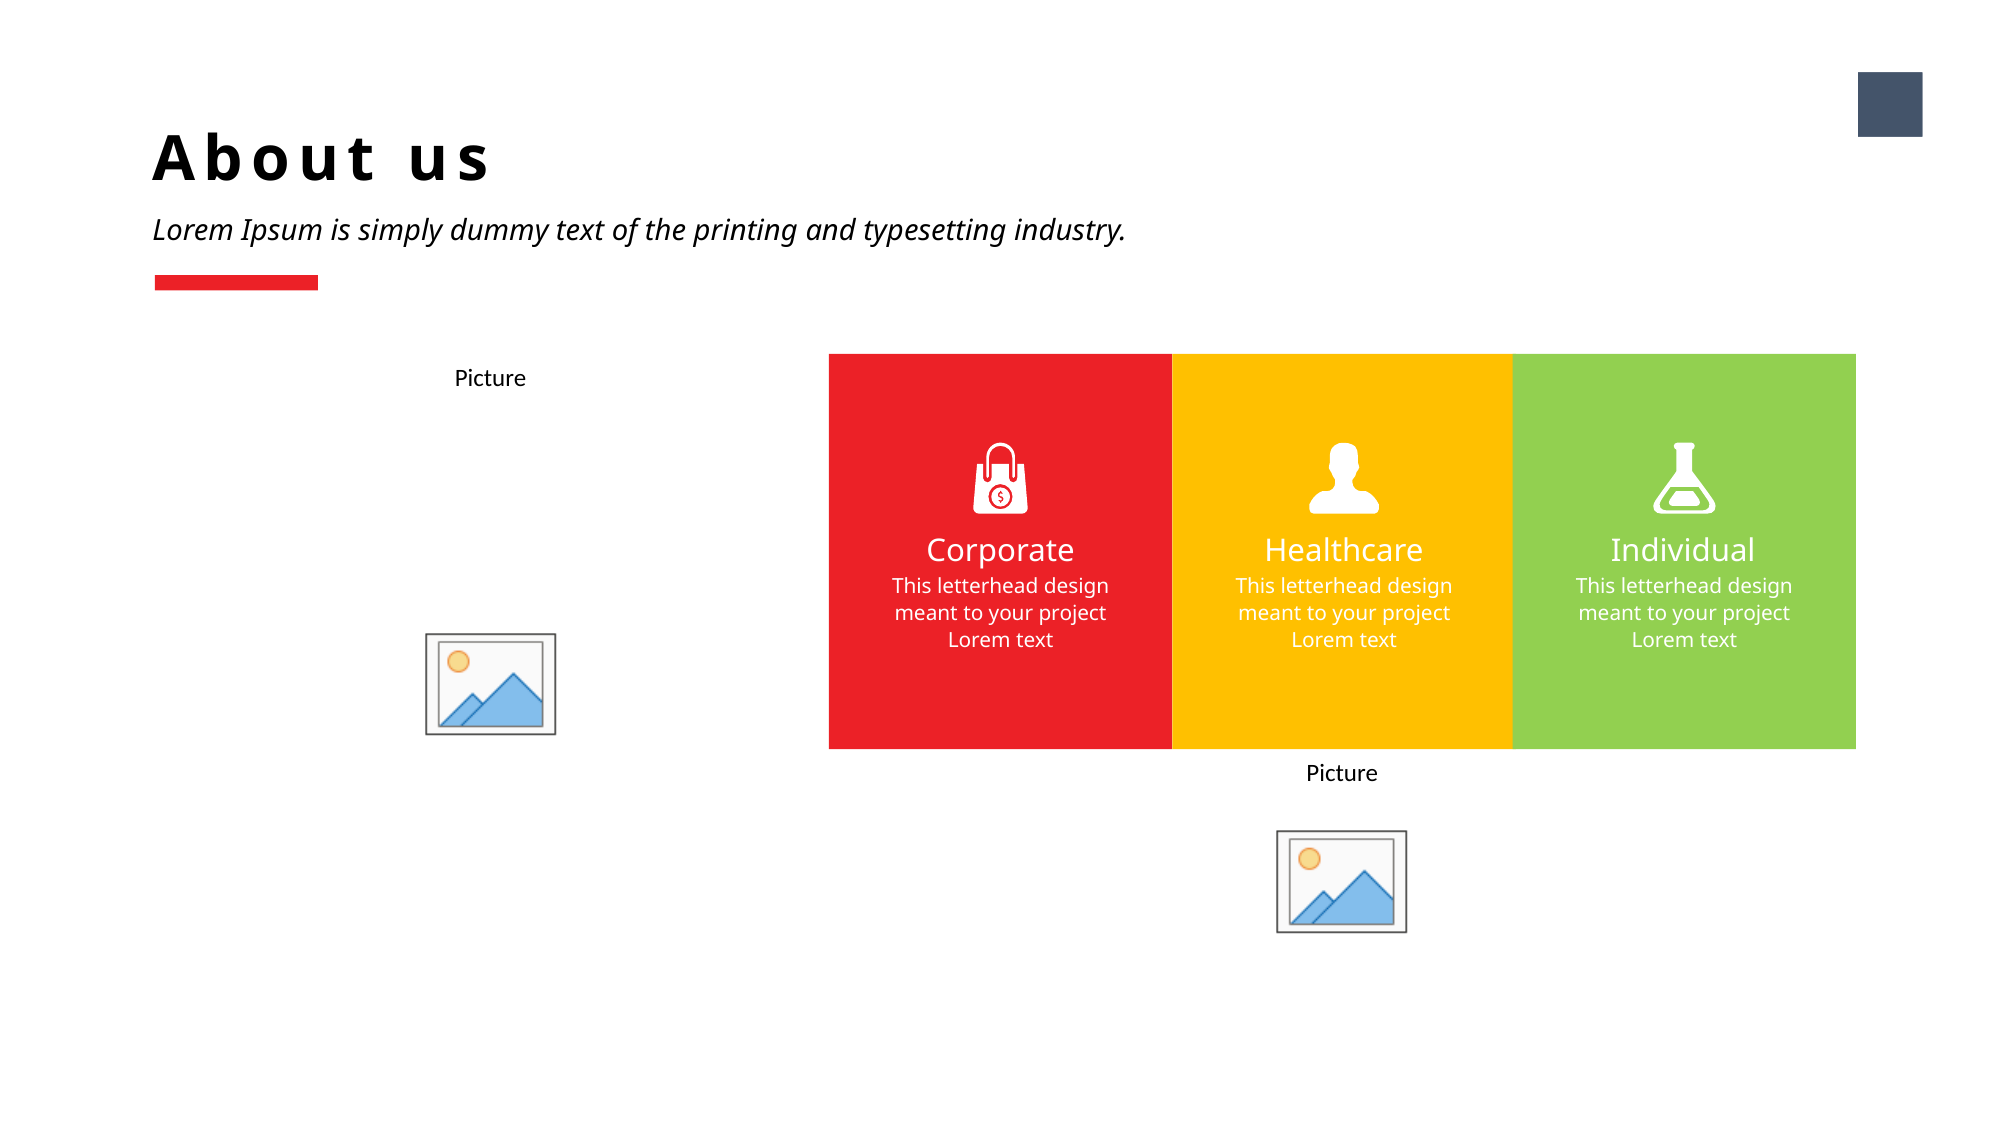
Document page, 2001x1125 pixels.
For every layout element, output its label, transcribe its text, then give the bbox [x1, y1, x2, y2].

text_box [1213, 442, 1476, 661]
slide_number 4 [1854, 78, 1927, 130]
text_box [1171, 353, 1511, 749]
text_box [1511, 353, 1857, 749]
text_box [154, 274, 319, 291]
text_box [829, 353, 1171, 749]
text_box [1857, 71, 1924, 78]
text_box Lorem Ipsum is simply dummy text of the printing and typesetting industry. [137, 208, 1863, 252]
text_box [871, 442, 1130, 661]
text_box [1863, 130, 1924, 138]
picture [152, 353, 1857, 1016]
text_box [1555, 442, 1813, 661]
text_box About us [137, 121, 1863, 200]
